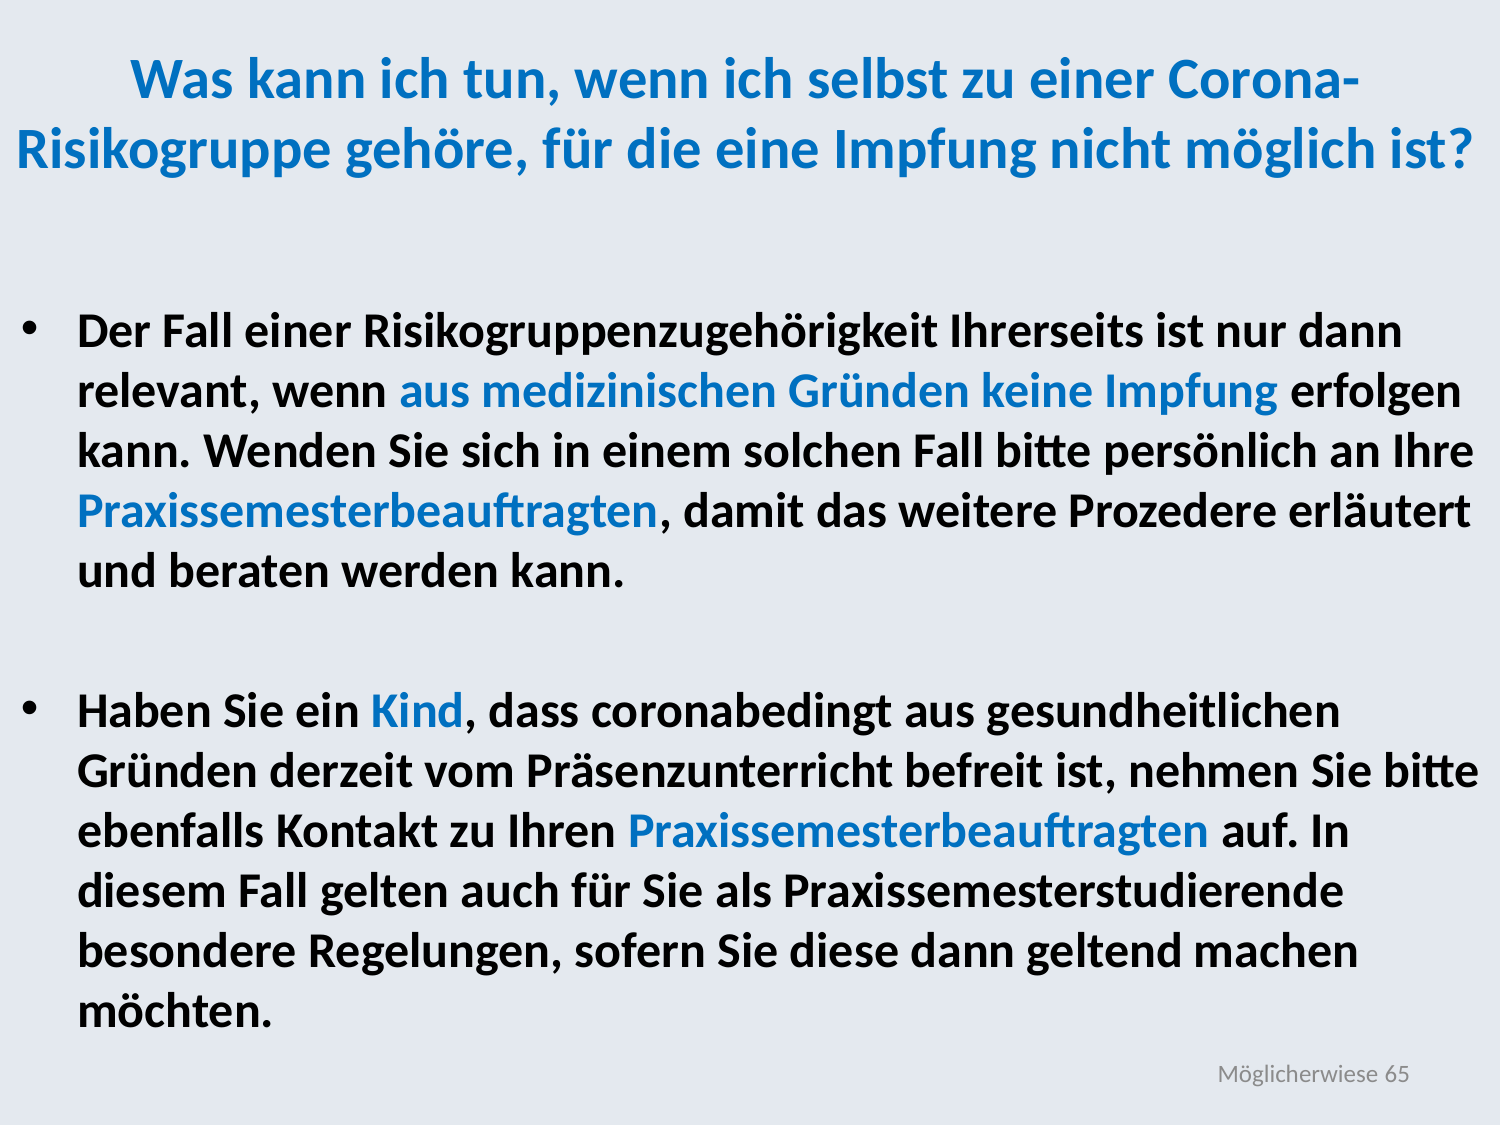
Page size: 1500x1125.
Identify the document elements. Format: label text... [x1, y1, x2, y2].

list Der Fall einer Risikogruppenzugehörigkeit Ihrerseits ist nur dann relevant, wenn aus medizinischen Gründen keine Impfung erfolgen kann. Wenden Sie sich in einem solchen Fall bitte persönlich an Ihre Praxissemesterbeauftragten, damit das weitere Prozedere erläutert und beraten werden kann. Haben Sie ein Kind, dass coronabedingt aus gesundheitlichen Gründen derzeit vom Präsenzunterricht befreit ist, nehmen Sie bitte ebenfalls Kontakt zu Ihren Praxissemesterbeauftragten auf. In diesem Fall gelten auch für Sie als Praxissemesterstudierende besondere Regelungen, sofern Sie diese dann geltend machen möchten. [5, 219, 1500, 1125]
title Was kann ich tun, wenn ich selbst zu einer Corona-Risikogruppe gehöre, für die eine Impfung nicht möglich ist? [0, 0, 1495, 220]
slide_number Möglicherwiese 65 [1074, 1042, 1425, 1103]
